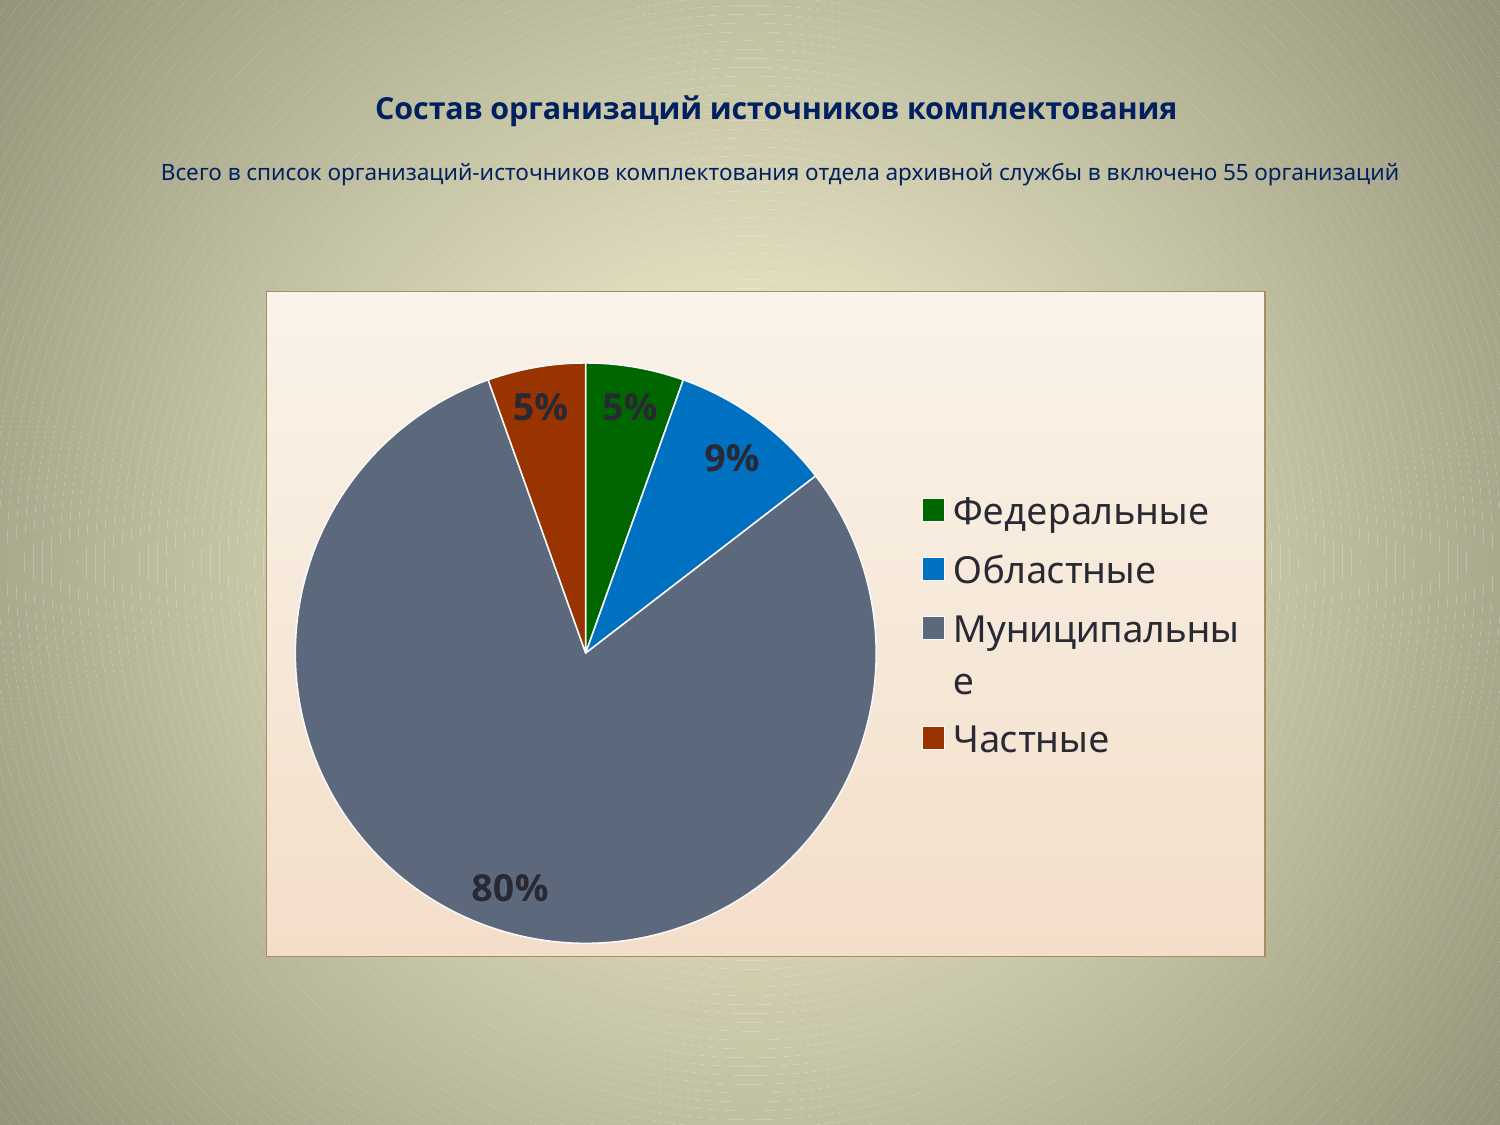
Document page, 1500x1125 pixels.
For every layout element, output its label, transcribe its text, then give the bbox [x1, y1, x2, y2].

title Состав организаций источников комплектования Всего в список организаций-источников комплектования отдела архивной службы в включено 55 организаций [135, 45, 1425, 197]
chart [265, 290, 1266, 958]
